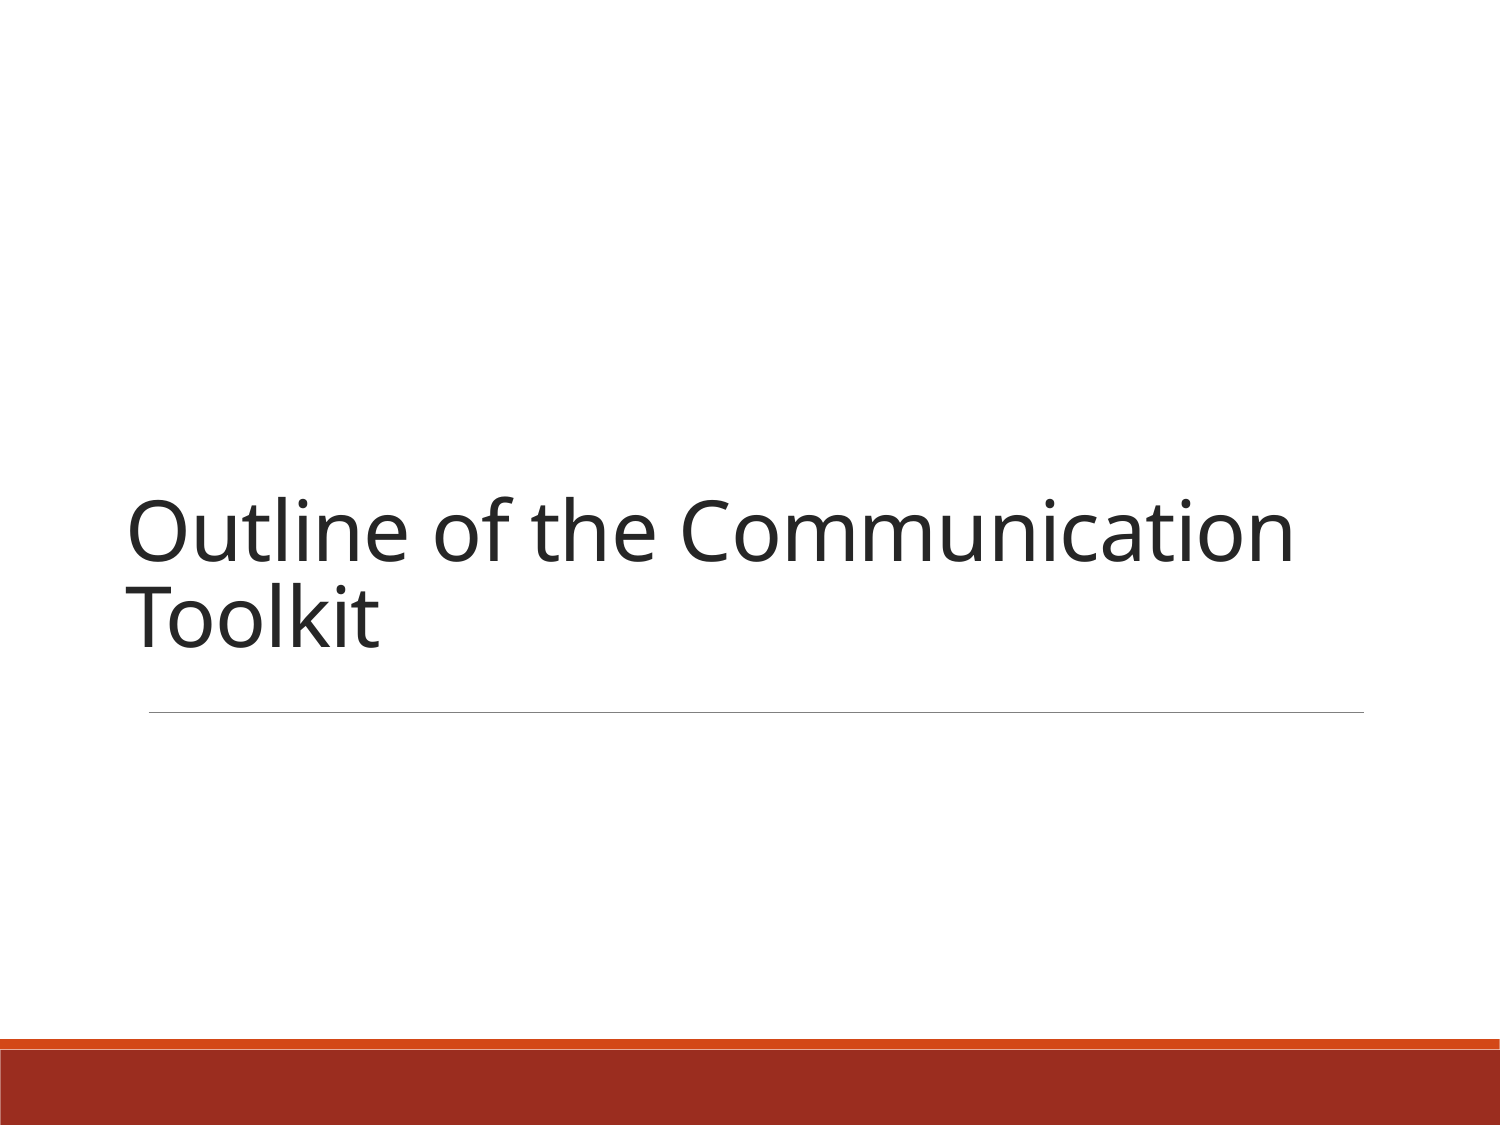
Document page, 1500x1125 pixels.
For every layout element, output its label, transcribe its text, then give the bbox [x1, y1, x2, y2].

title Outline of the Communication Toolkit [110, 233, 1419, 673]
